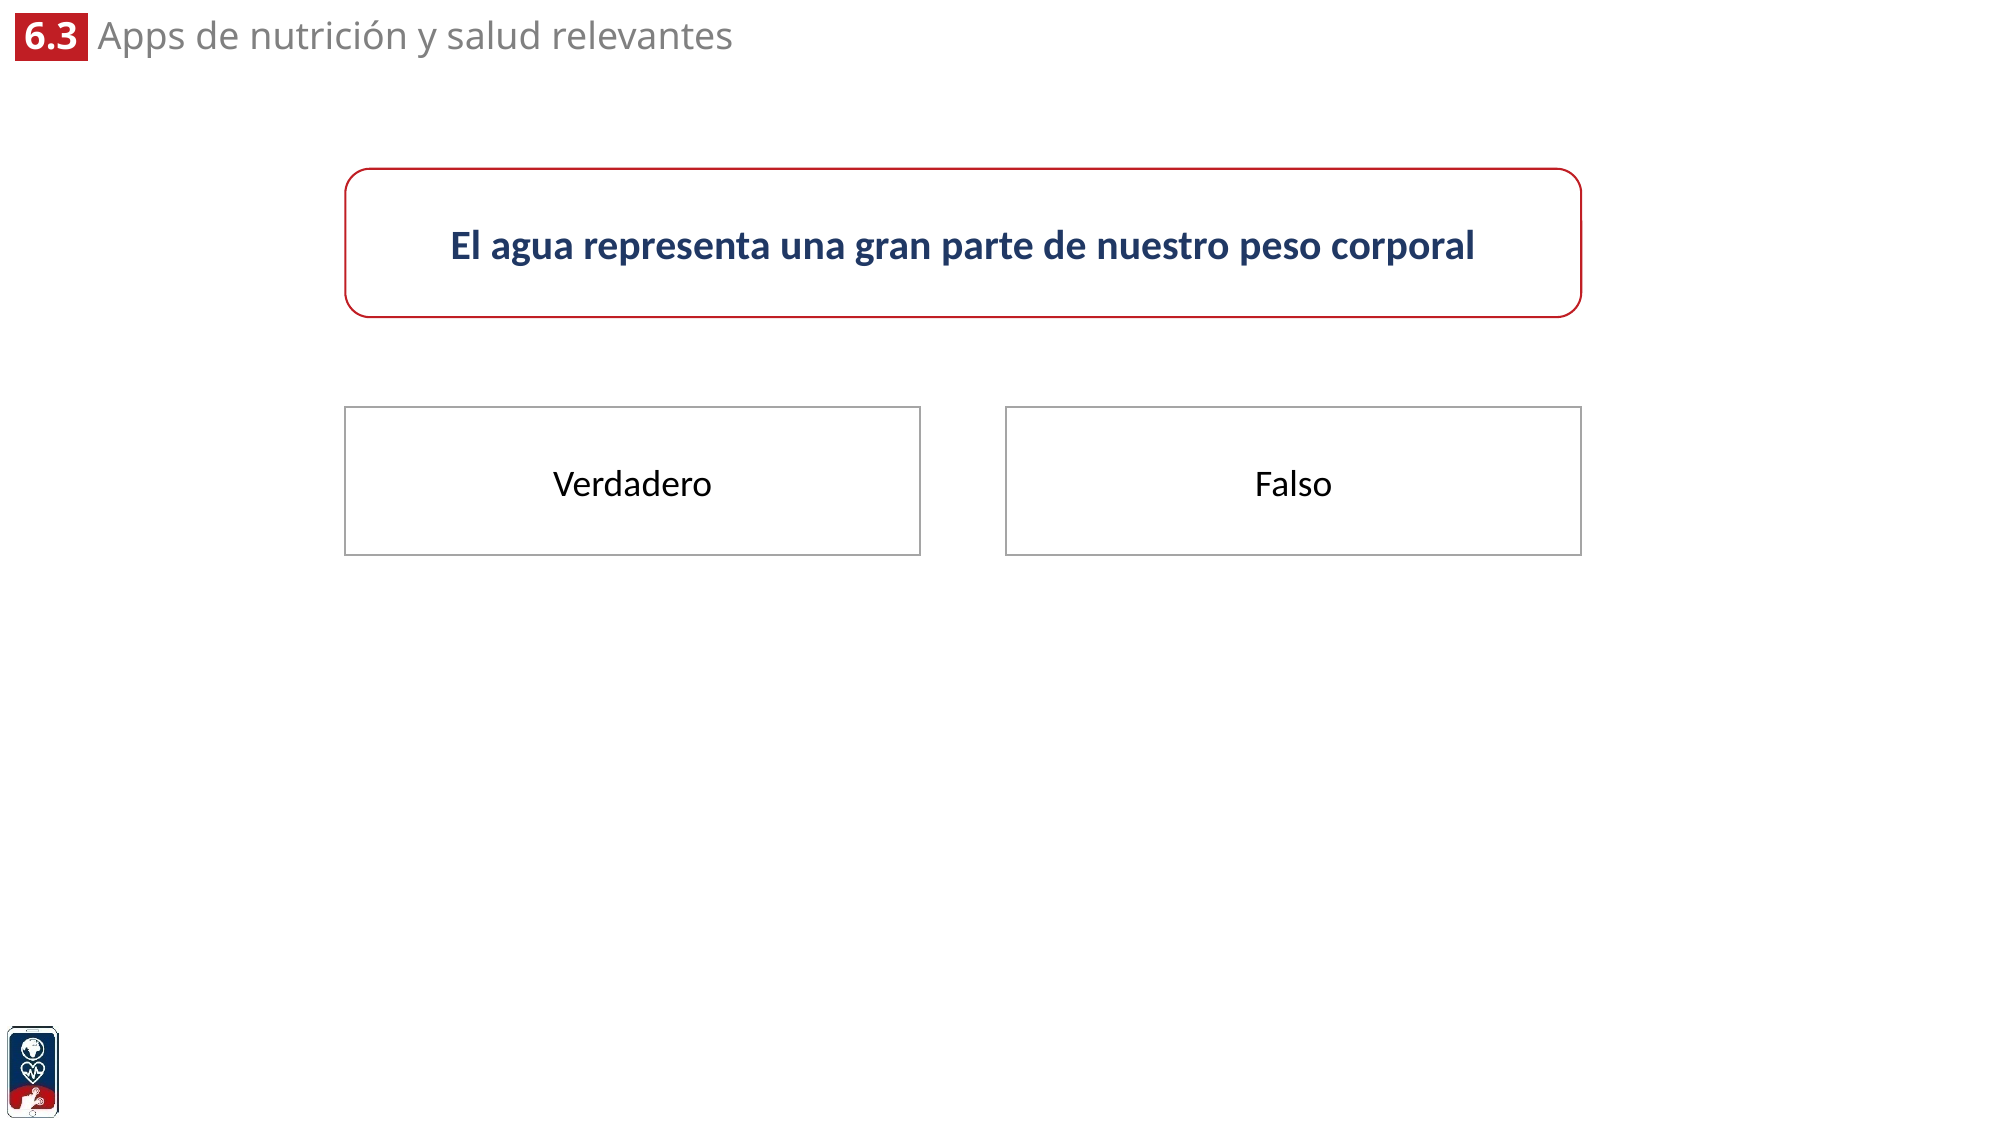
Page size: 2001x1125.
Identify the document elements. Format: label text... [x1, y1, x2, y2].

picture [7, 1026, 59, 1118]
text_box El agua representa una gran parte de nuestro peso corporal [344, 167, 1583, 319]
text_box Falso [1005, 406, 1582, 556]
text_box Verdadero [344, 406, 921, 556]
